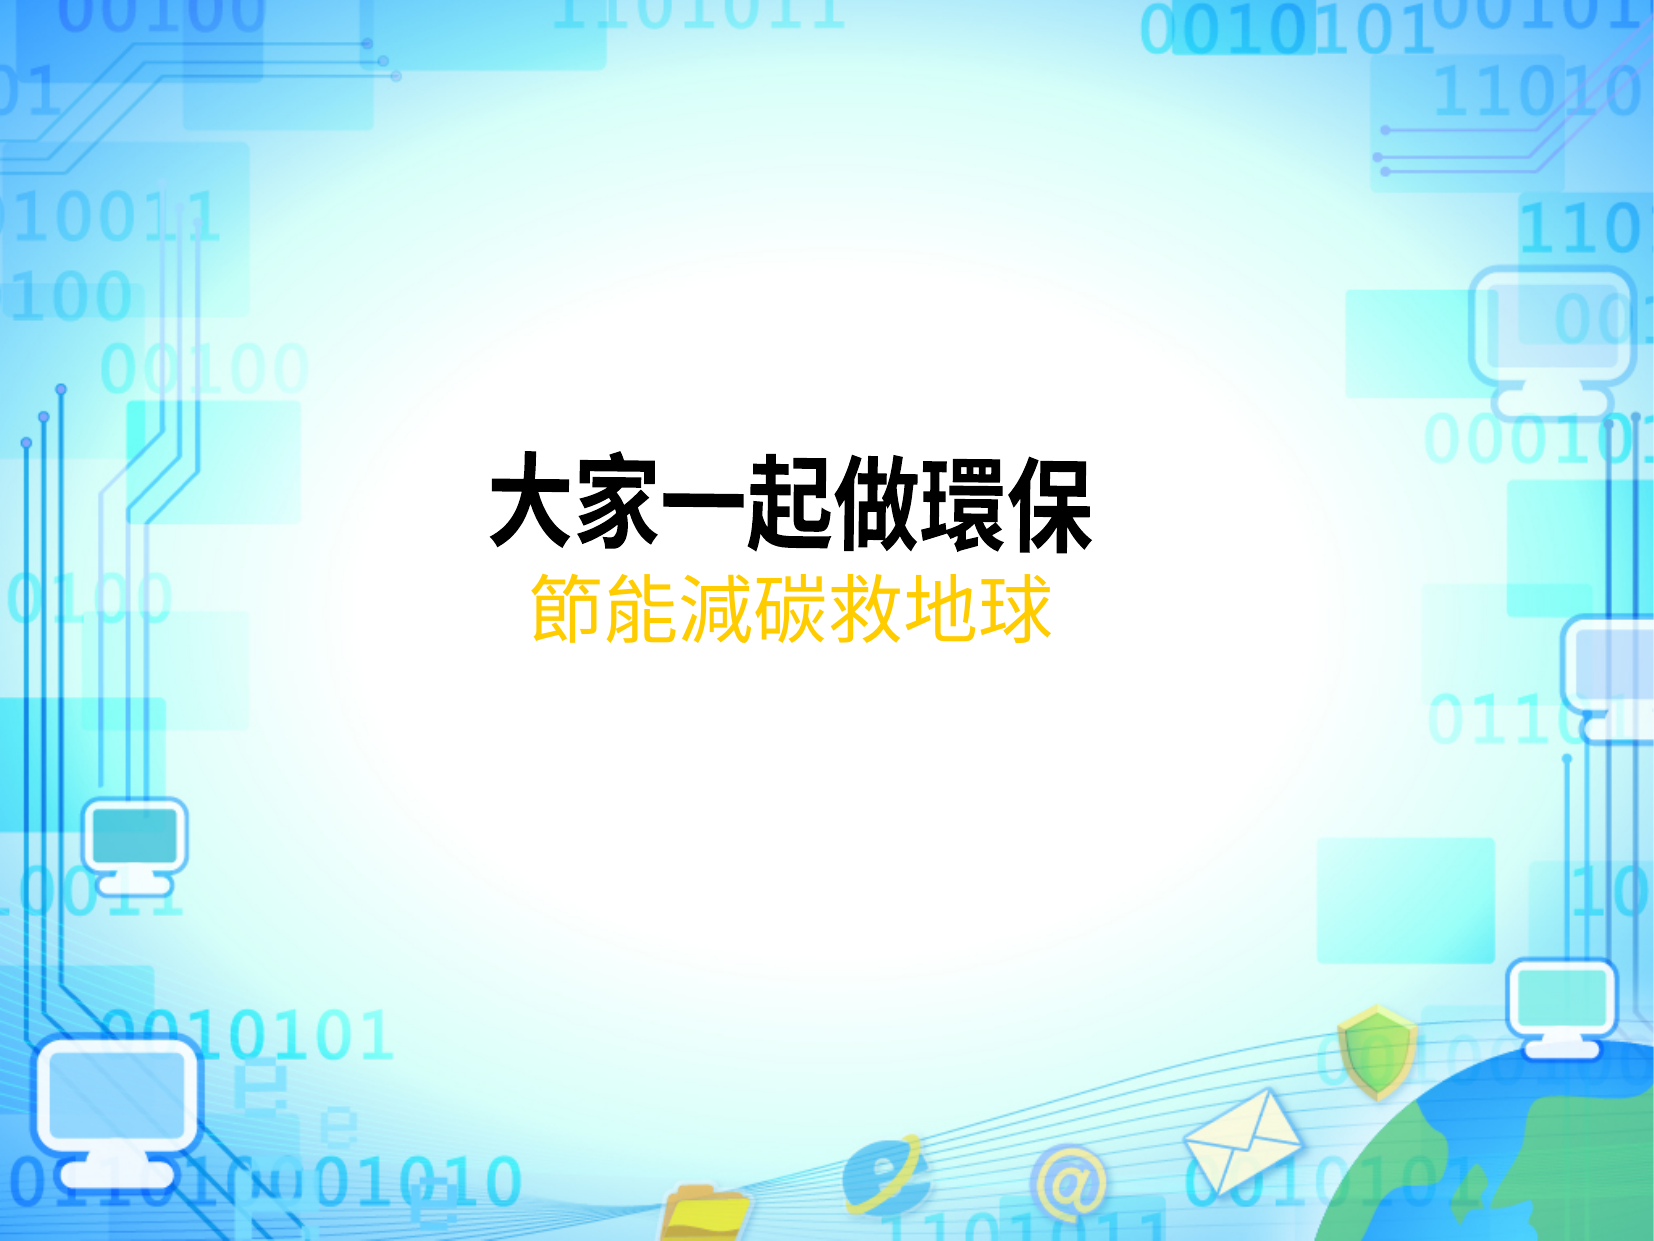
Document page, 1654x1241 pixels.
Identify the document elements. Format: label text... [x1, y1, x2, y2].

text_box 節能減碳救地球 [513, 555, 1069, 660]
picture [0, 0, 1654, 1241]
